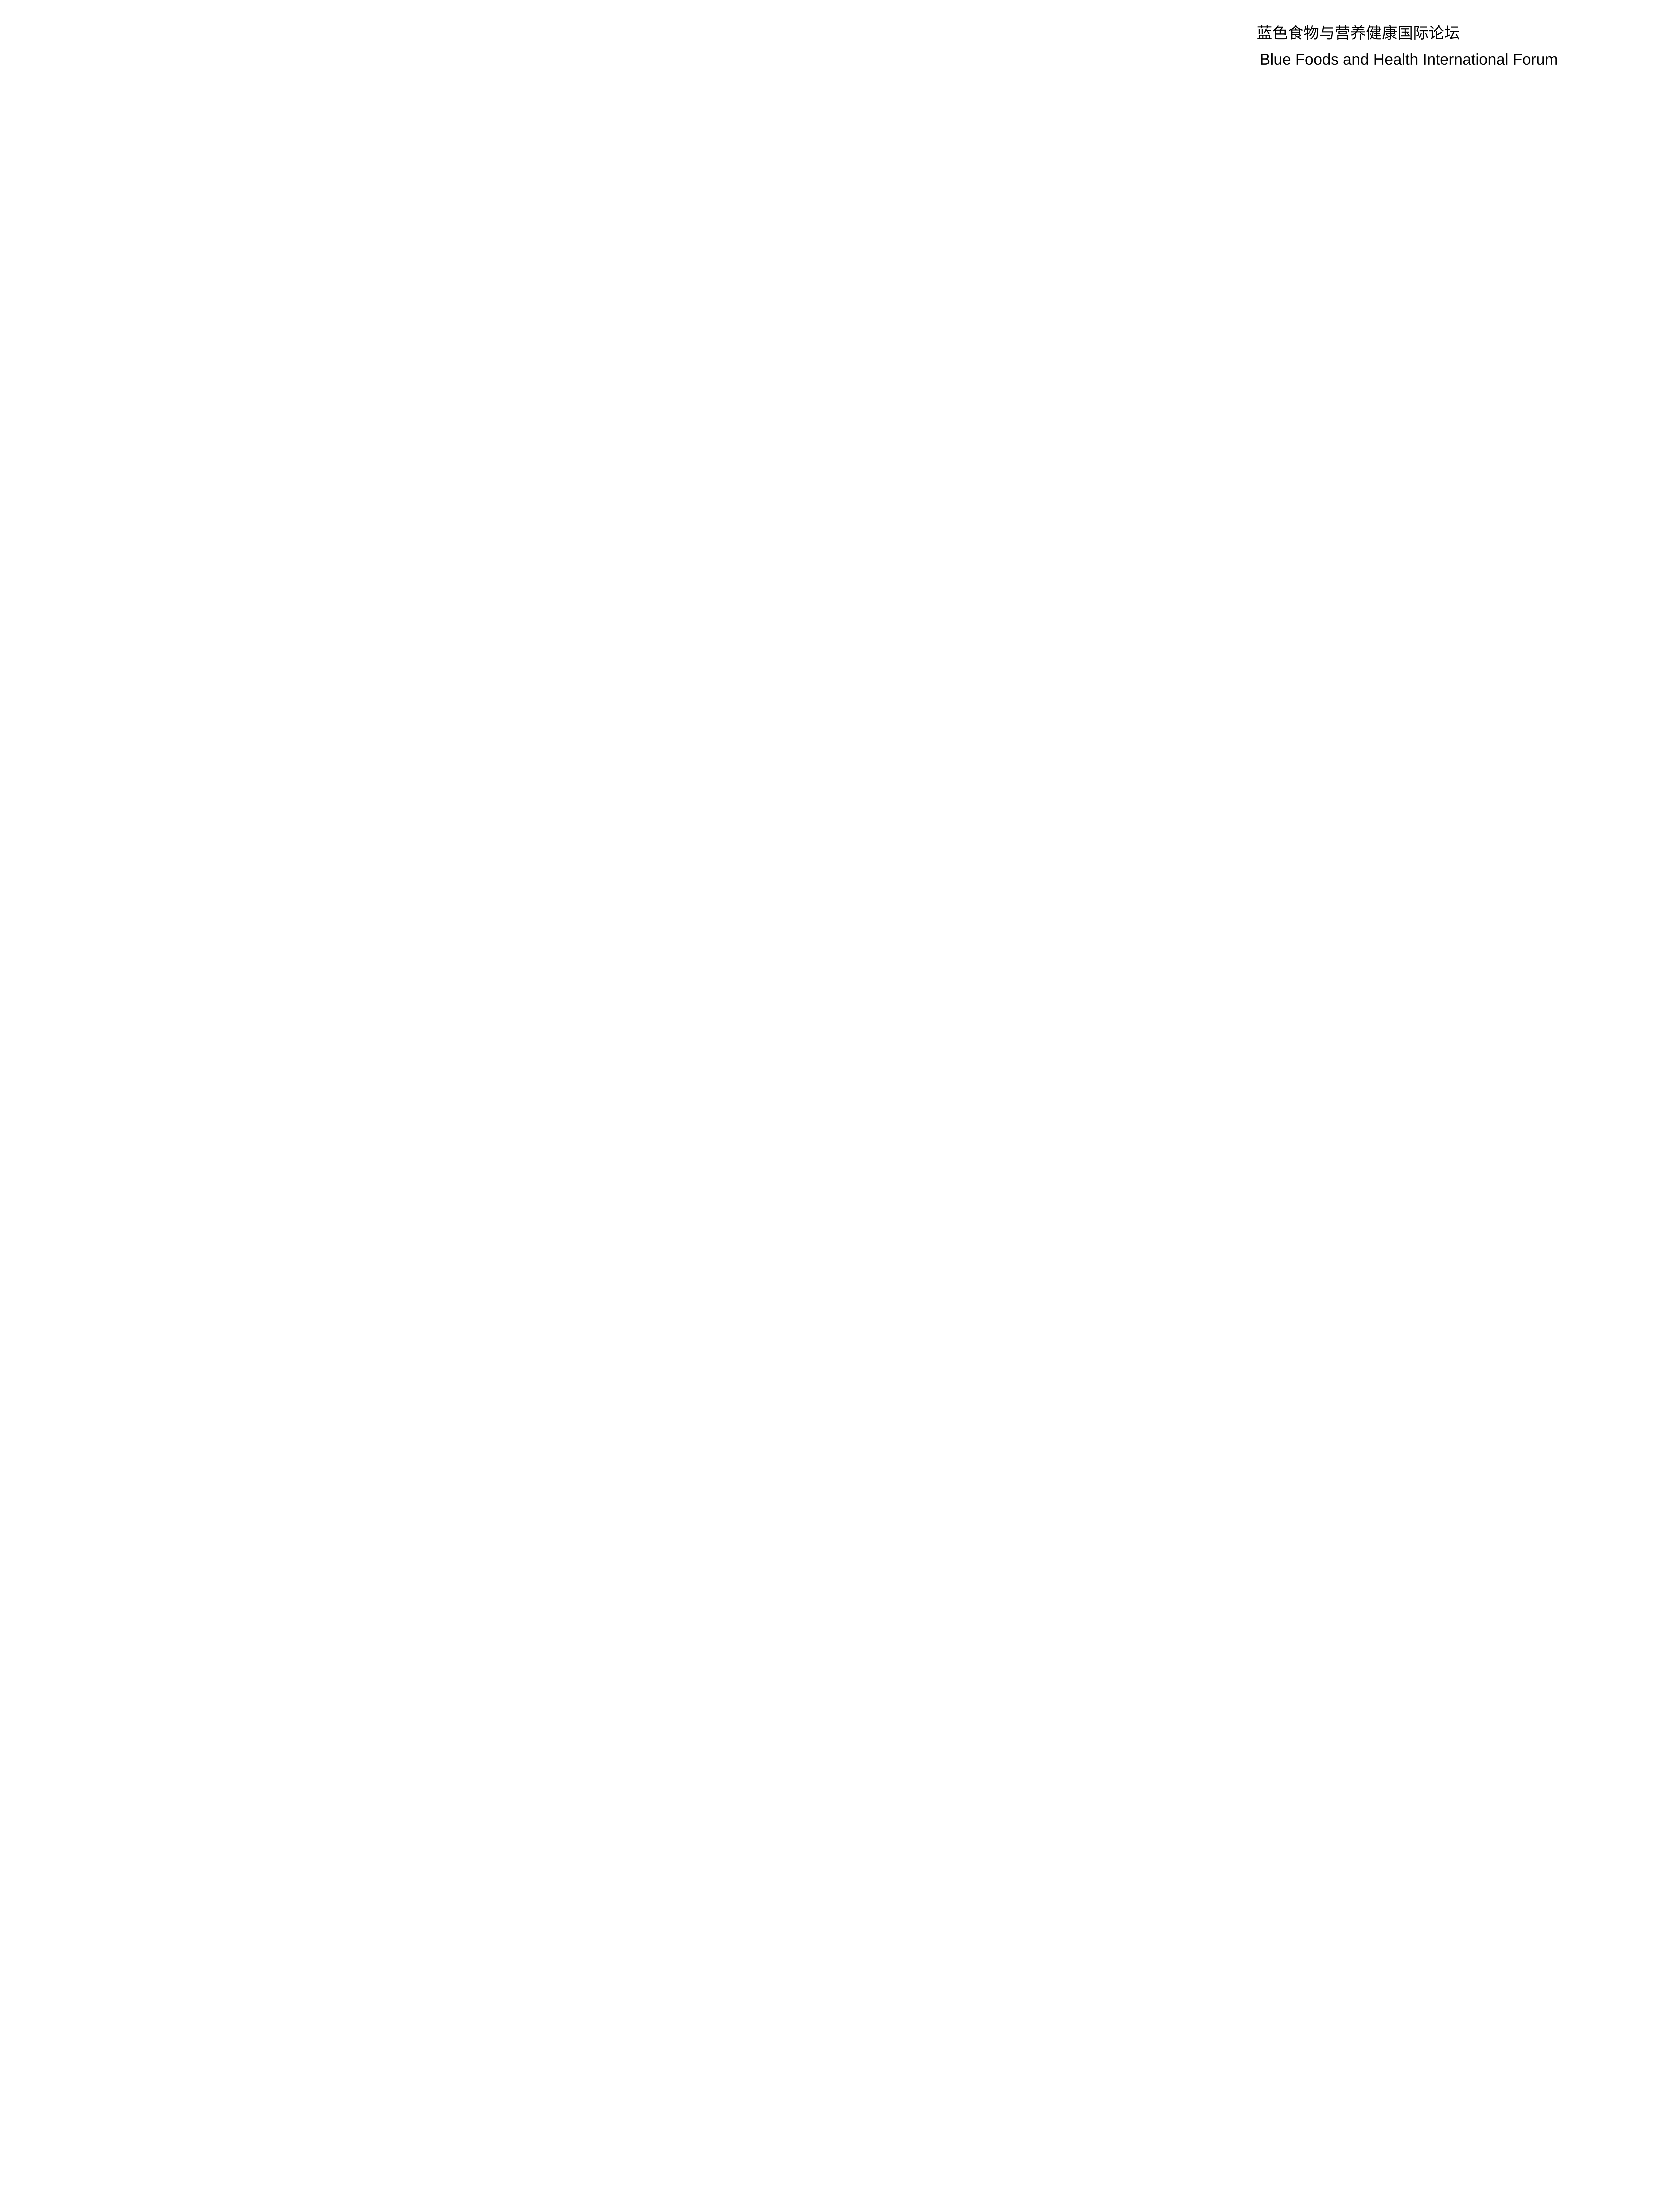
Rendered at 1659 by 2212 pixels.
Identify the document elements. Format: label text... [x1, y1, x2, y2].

text_box Blue Foods and Health International Forum [1255, 47, 1563, 70]
text_box 蓝色食物与营养健康国际论坛 [1252, 21, 1559, 44]
